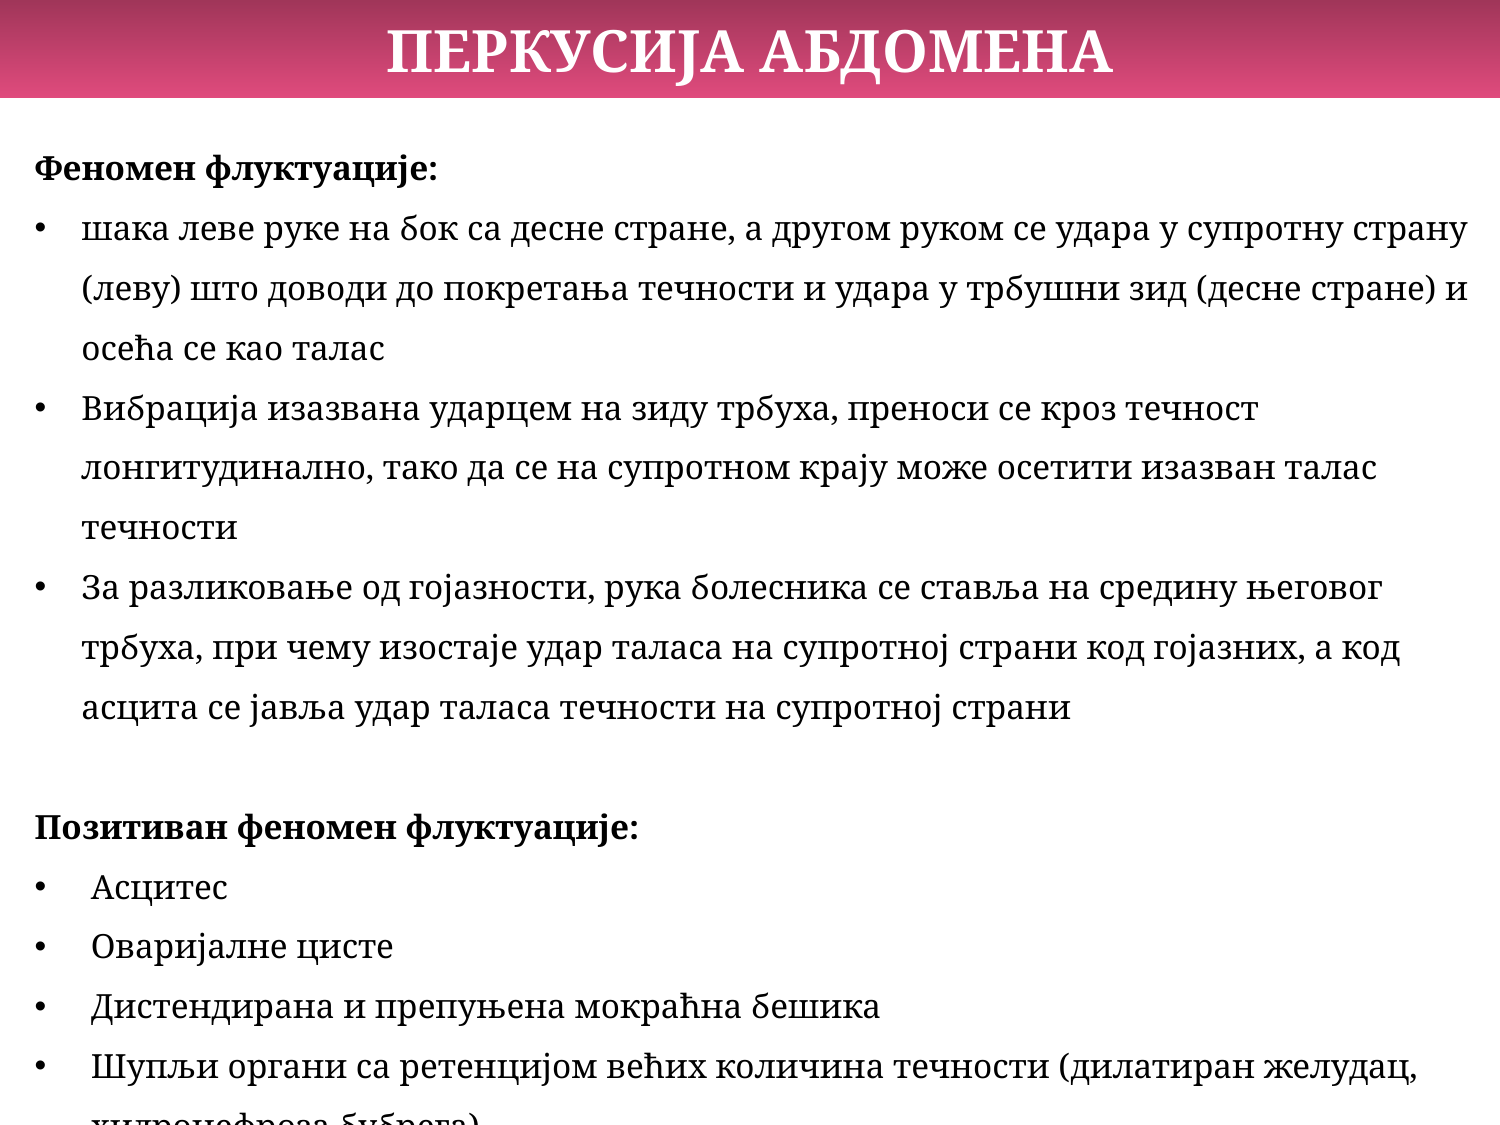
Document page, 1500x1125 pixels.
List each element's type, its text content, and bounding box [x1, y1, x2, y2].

text_box ПЕРКУСИЈА АБДОМЕНА [0, 0, 1500, 98]
text_box Феномен флуктуације: шака леве руке на бок са десне стране, а другом руком се удара у супротну страну (леву) што доводи до покретања течности и удара у трбушни зид (десне стране) и осећа се као талас Вибрација изазвана ударцем на зиду трбуха, преноси се кроз течност лонгитудинално, тако да се на супротном крају може осетити изазван талас течности За разликовање од гојазности, рука болесника се ставља на средину његовог трбуха, при чему изостаје удар таласа на супротној страни код гојазних, а код асцита се јавља удар таласа течности на супротној страни Позитиван феномен флуктуације: Асцитес Оваријалне цисте Дистендирана и препуњена мокраћна бешика Шупљи органи са ретенцијом већих количина течности (дилатиран желудац, хидронефроза бубрега) [19, 98, 1489, 1125]
